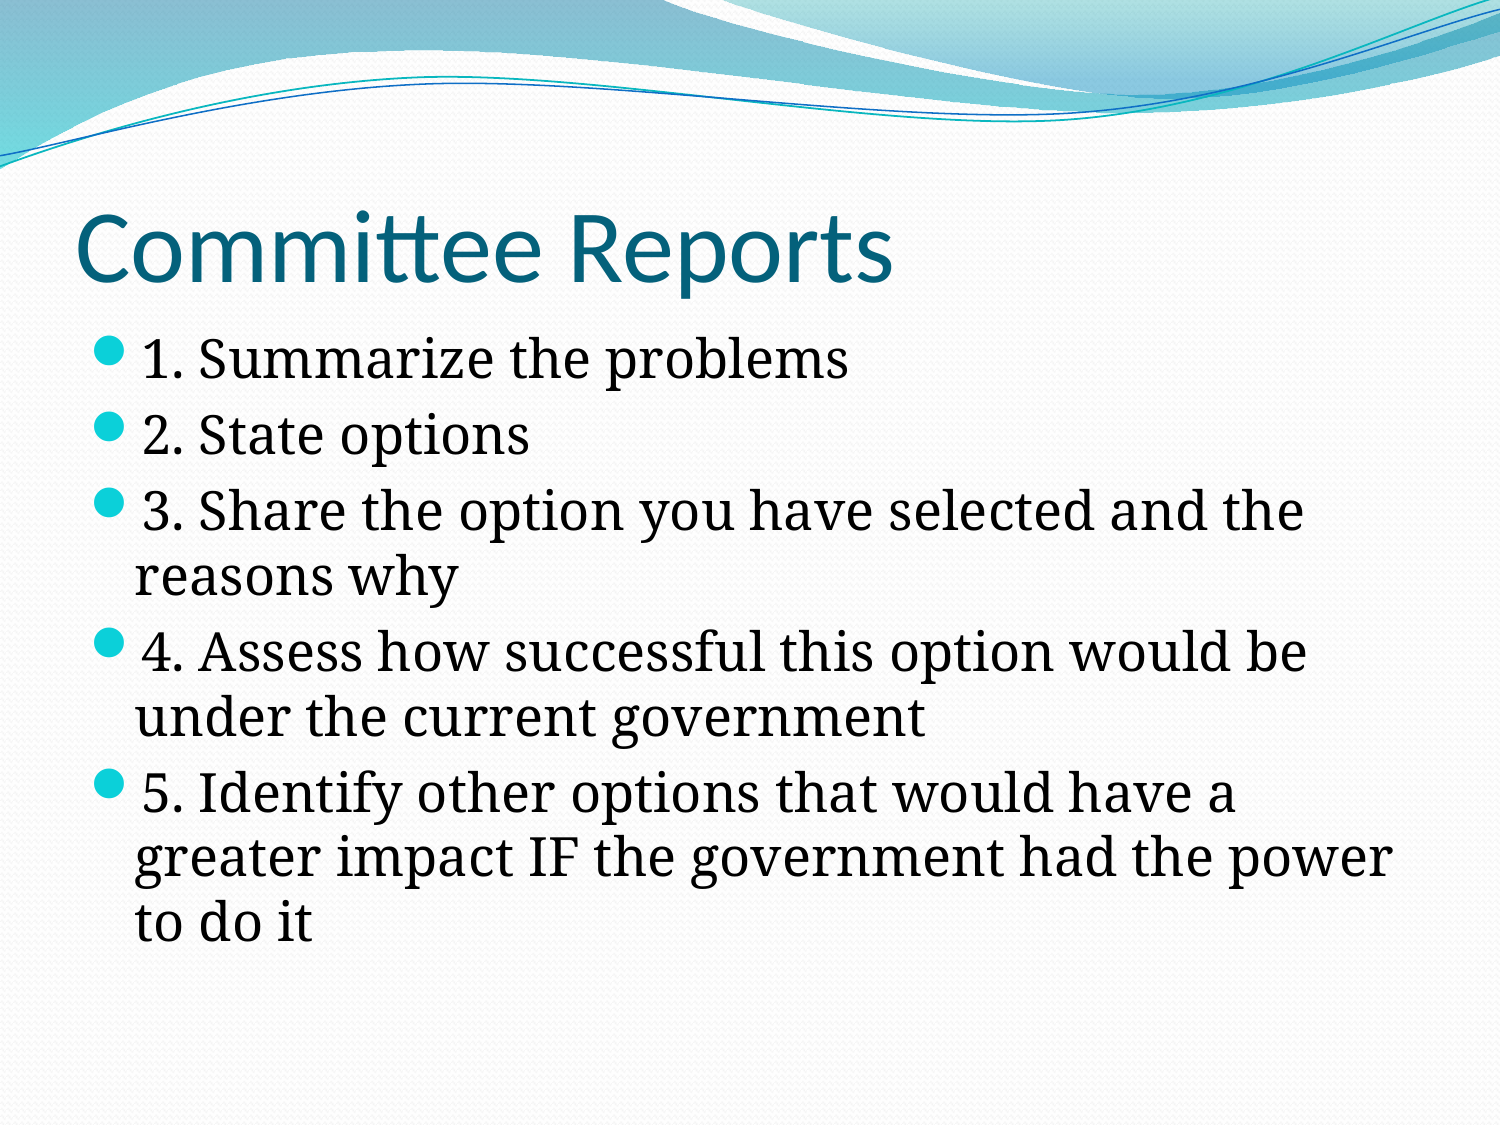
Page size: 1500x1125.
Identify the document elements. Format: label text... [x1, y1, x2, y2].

list 1. Summarize the problems 2. State options 3. Share the option you have selected and the reasons why 4. Assess how successful this option would be under the current government 5. Identify other options that would have a greater impact IF the government had the power to do it [75, 317, 1425, 1038]
title Committee Reports [75, 115, 1425, 303]
